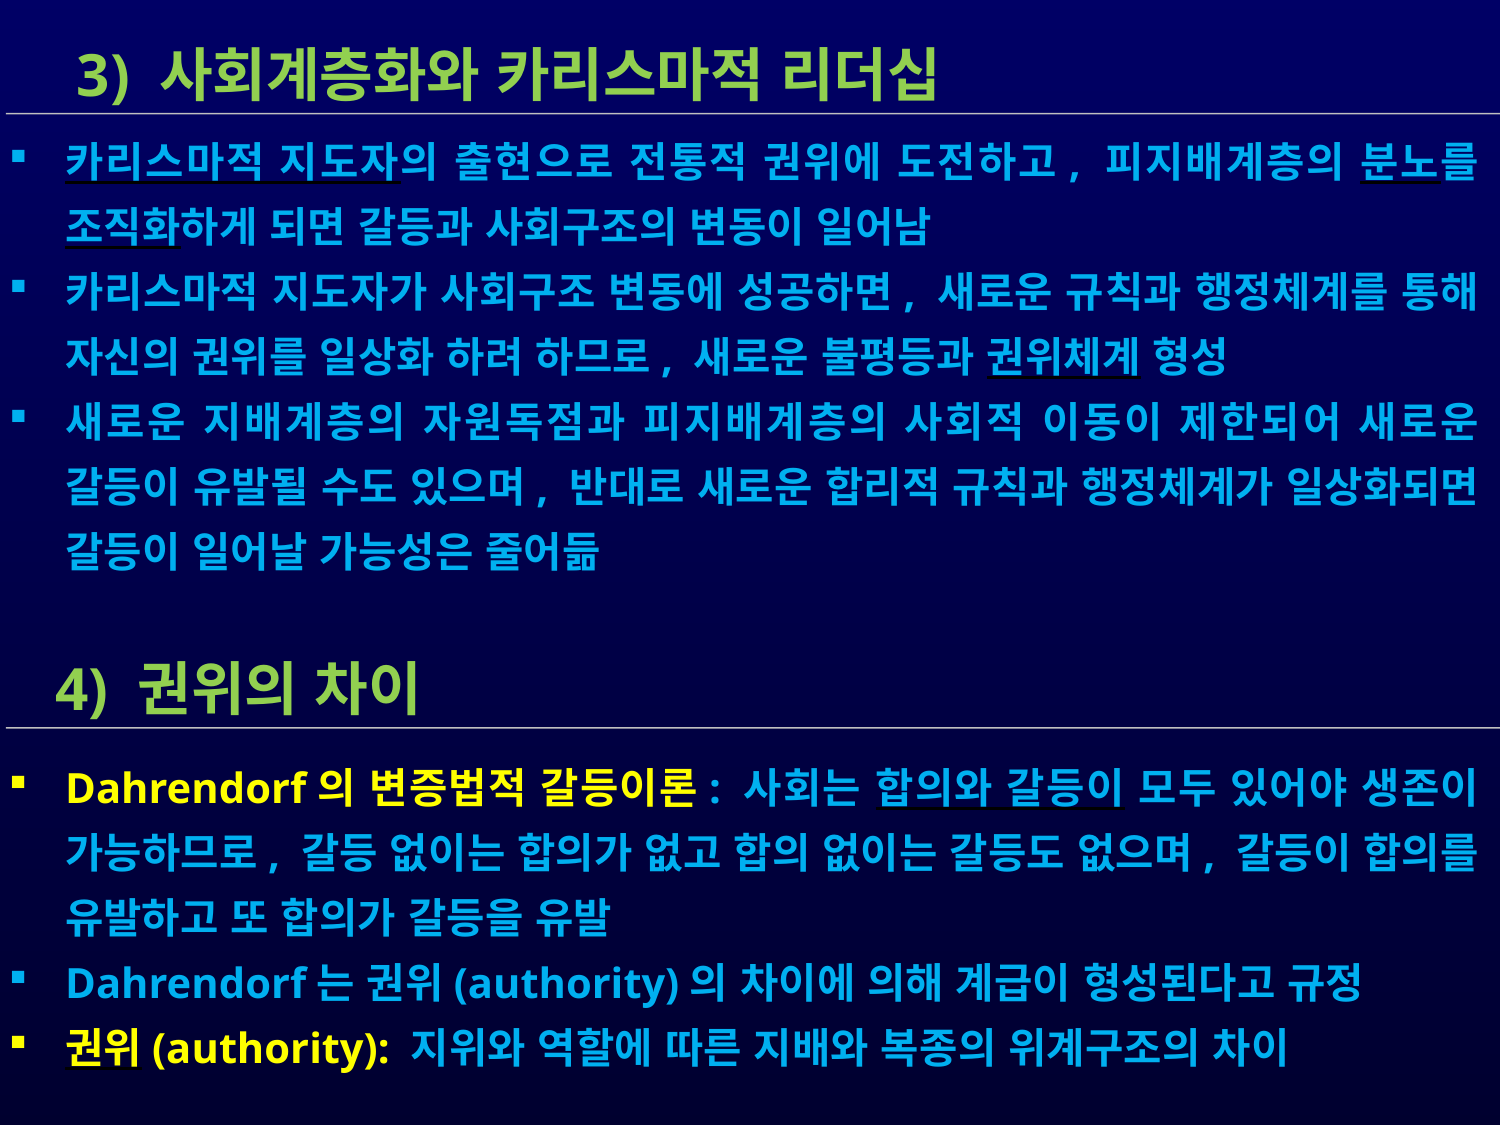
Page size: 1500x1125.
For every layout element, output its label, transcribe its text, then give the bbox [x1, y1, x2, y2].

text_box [0, 30, 1500, 580]
text_box 4) 권위의 차이 [10, 645, 437, 727]
text_box Dahrendorf의 변증법적 갈등이론: 사회는 합의와 갈등이 모두 있어야 생존이 가능하므로, 갈등 없이는 합의가 없고 합의 없이는 갈등도 없으며, 갈등이 합의를 유발하고 또 합의가 갈등을 유발 Dahrendorf는 권위(authority)의 차이에 의해 계급이 형성된다고 규정 권위(authority): 지위와 역할에 따른 지배와 복종의 위계구조의 차이 [0, 739, 1494, 1080]
